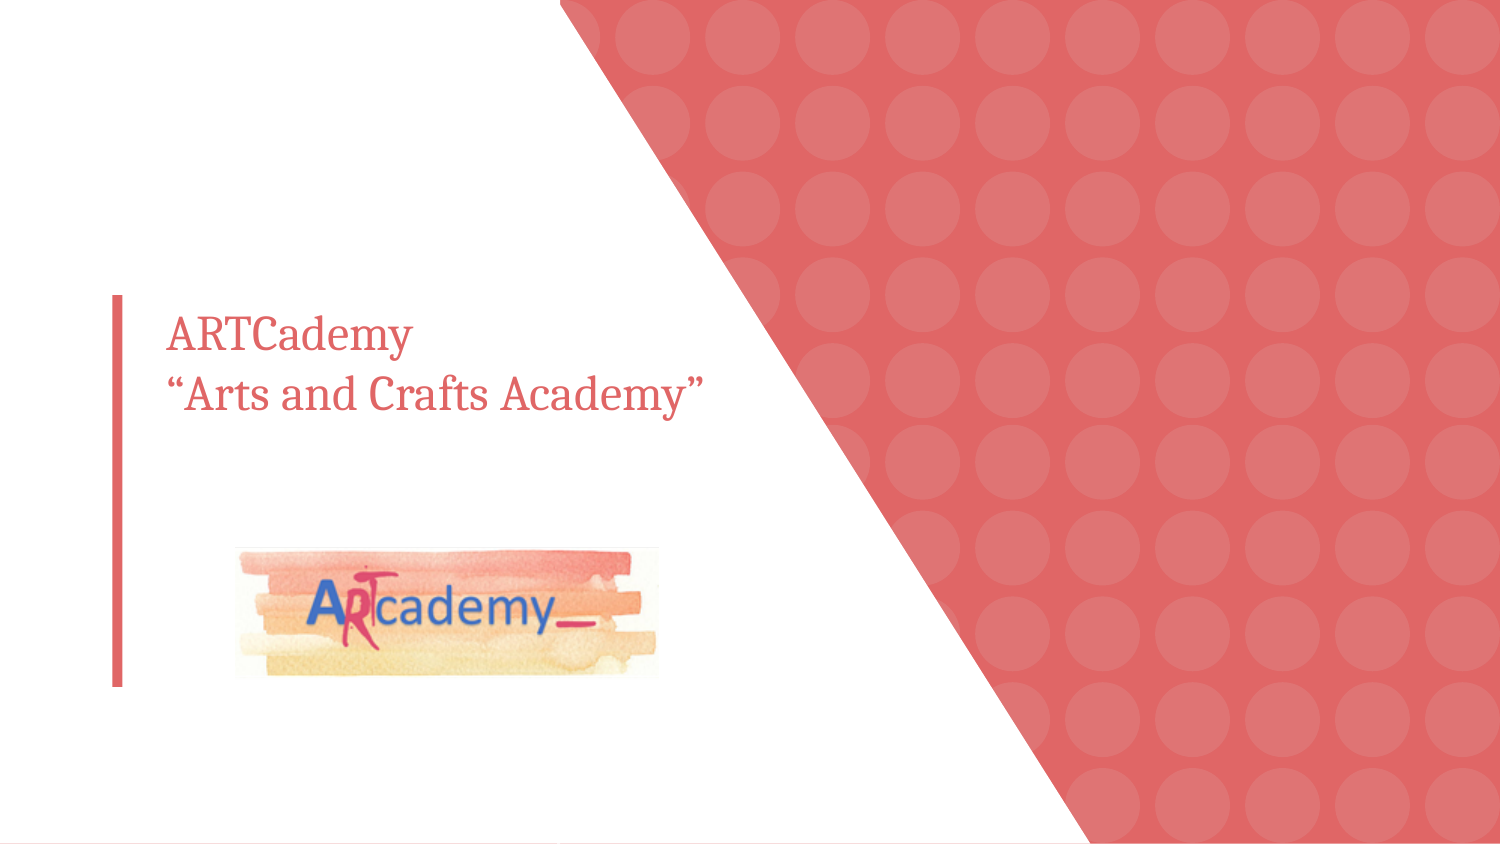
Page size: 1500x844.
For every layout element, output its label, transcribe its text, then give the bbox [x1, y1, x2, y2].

subtitle [151, 449, 968, 701]
picture [234, 522, 660, 725]
title ARTCademy “Arts and Crafts Academy” [151, 330, 785, 436]
